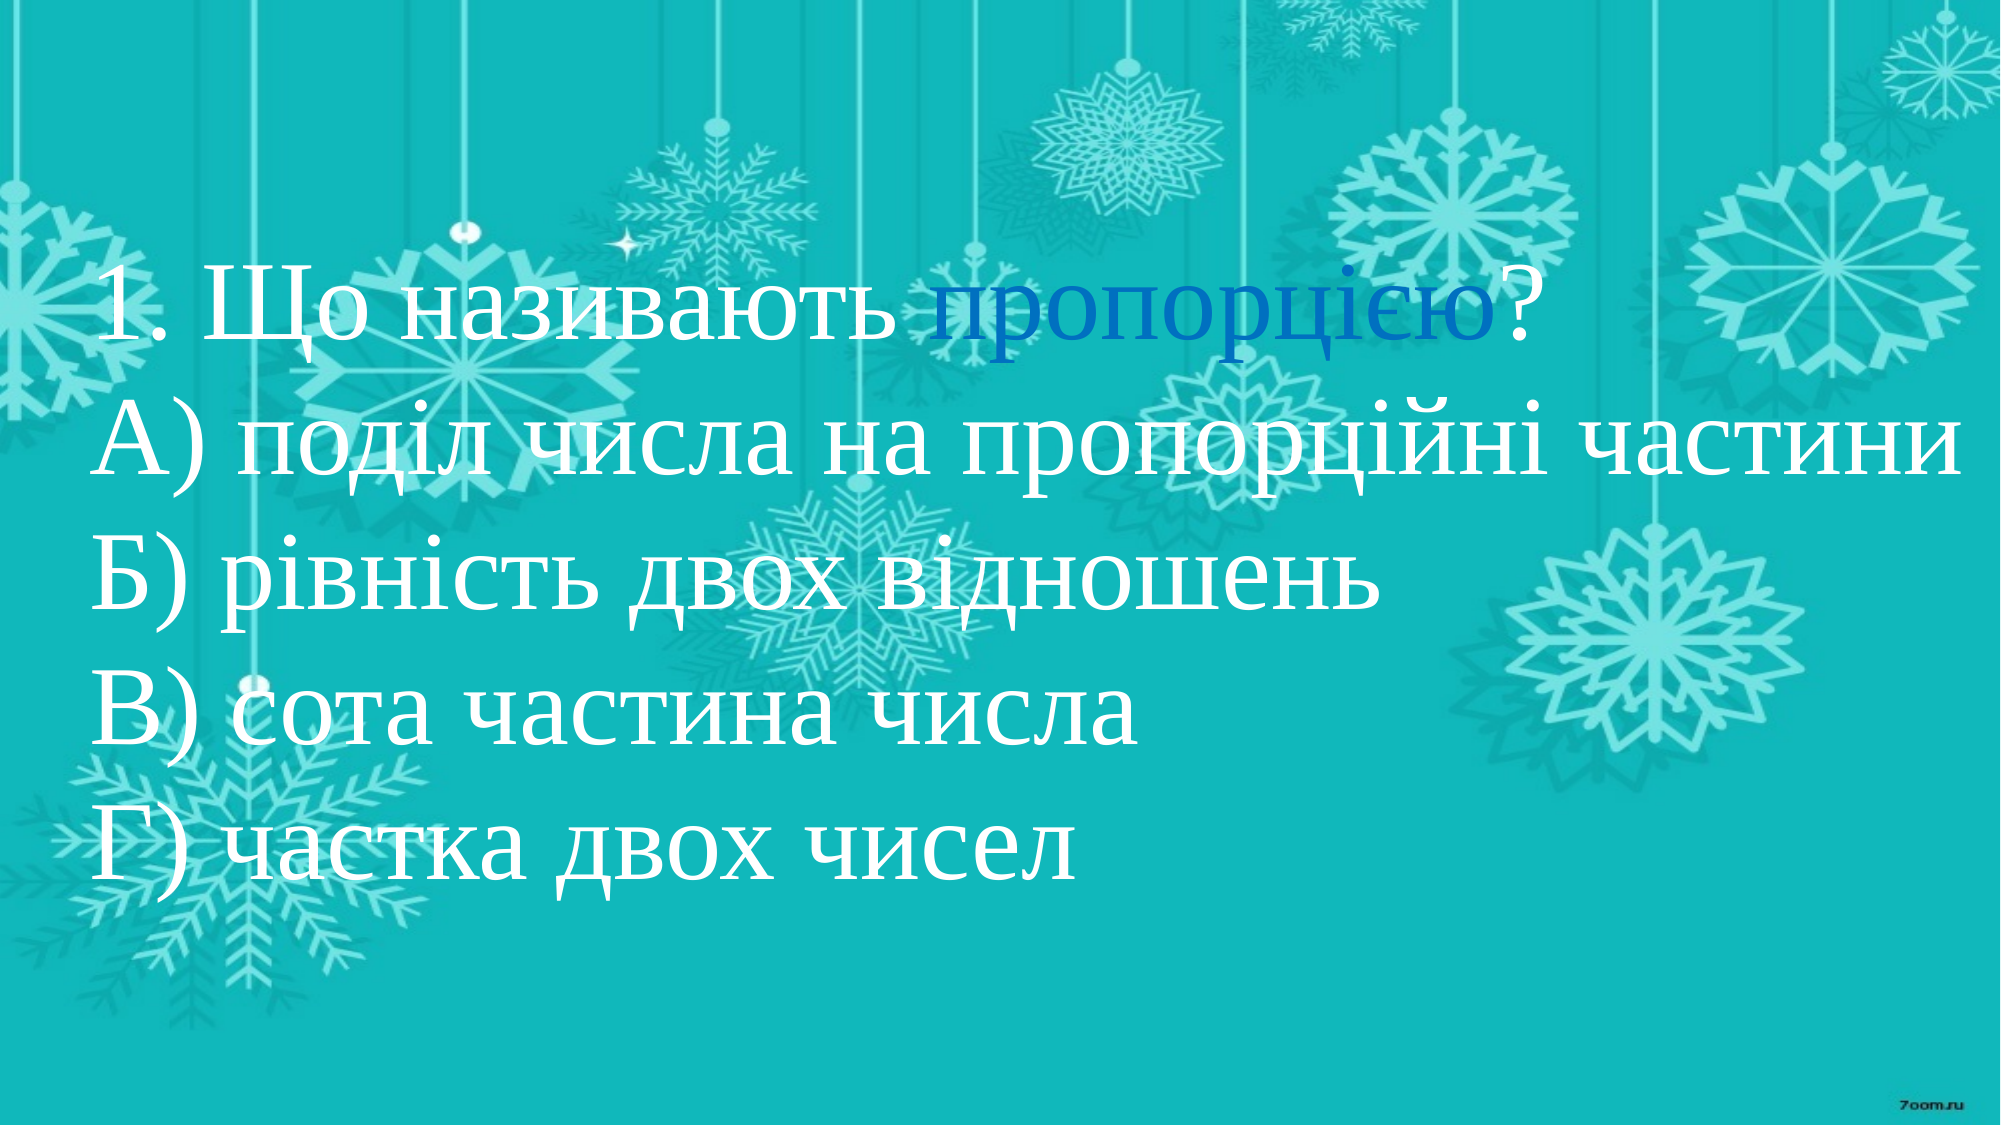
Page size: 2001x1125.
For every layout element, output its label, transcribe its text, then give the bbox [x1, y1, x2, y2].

text_box 1. Що називають пропорцією? А) поділ числа на пропорційні частини Б) рівність двох відношень В) сота частина числа Г) частка двох чисел [74, 219, 2000, 955]
picture [0, 0, 2001, 1125]
